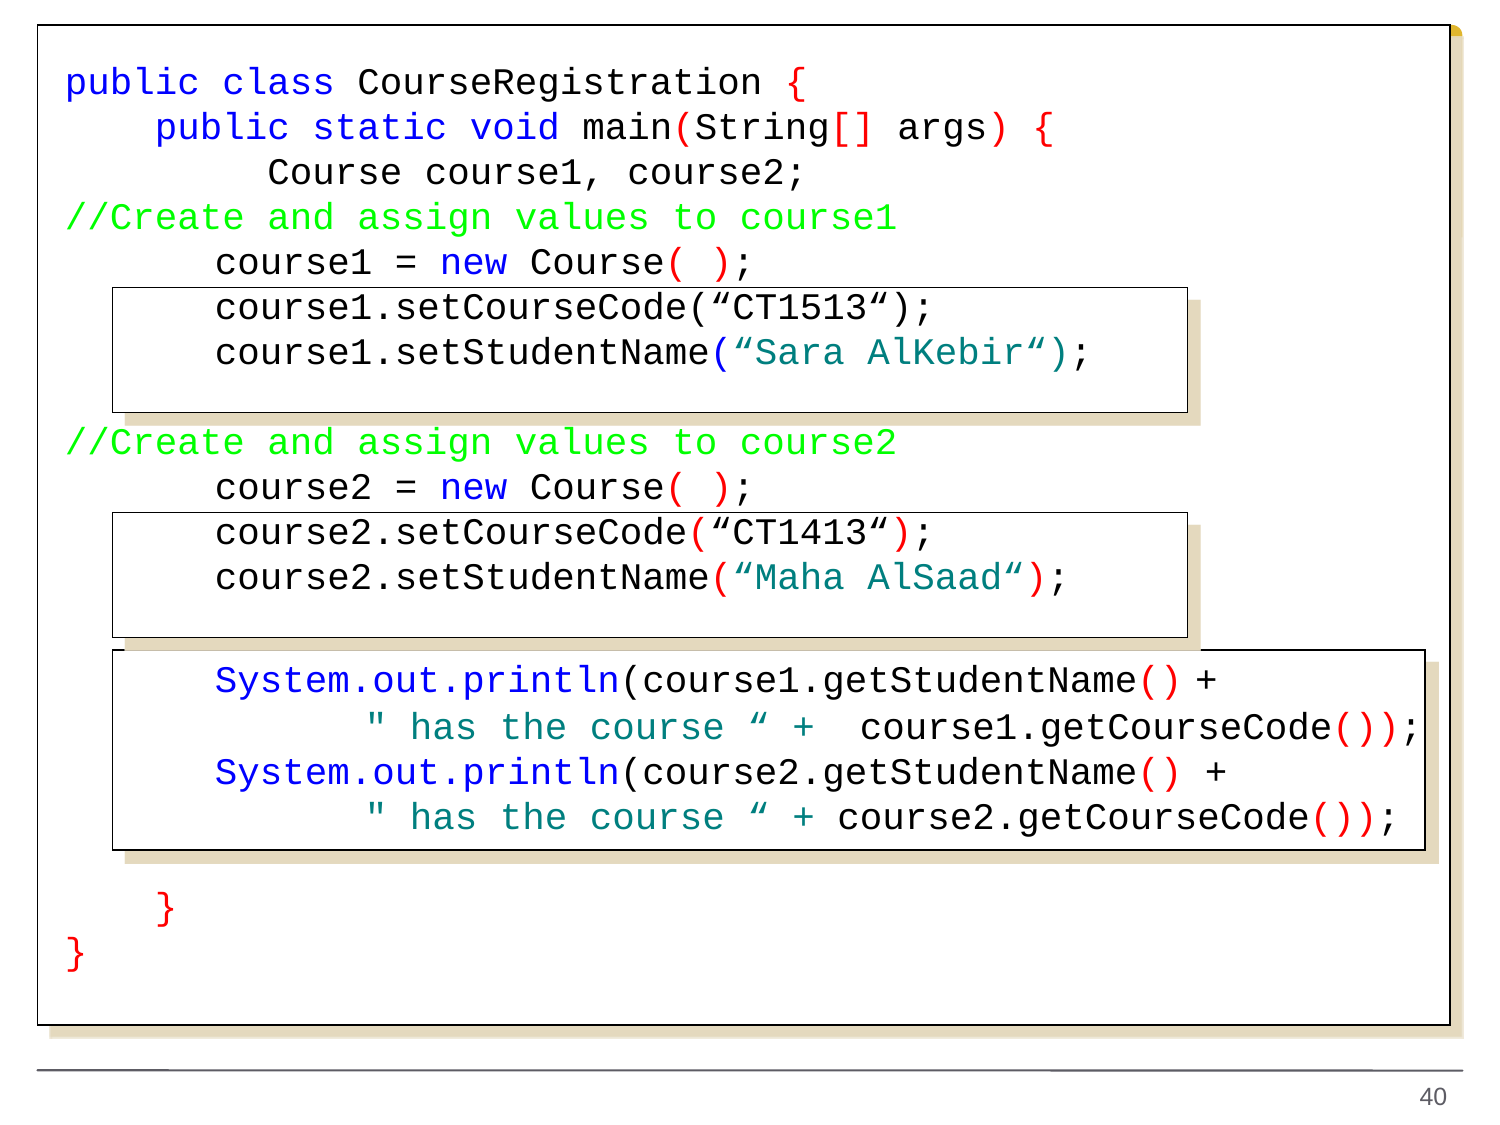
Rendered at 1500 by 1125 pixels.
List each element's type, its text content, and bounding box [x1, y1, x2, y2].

slide_number 40 [1112, 1069, 1463, 1123]
text_box public class CourseRegistration { public static void main(String[] args) { Course course1, course2; //Create and assign values to course1 course1 = new Course( ); course1.setCourseCode(“CT1513“); course1.setStudentName(“Sara AlKebir“); //Create and assign values to course2 course2 = new Course( ); course2.setCourseCode(“CT1413“); course2.setStudentName(“Maha AlSaad“); System.out.println(course1.getStudentName() + " has the course “ + course1.getCourseCode()); System.out.println(course2.getStudentName() + " has the course “ + course2.getCourseCode()); } } [50, 49, 1500, 1025]
text_box [37, 24, 1450, 1025]
